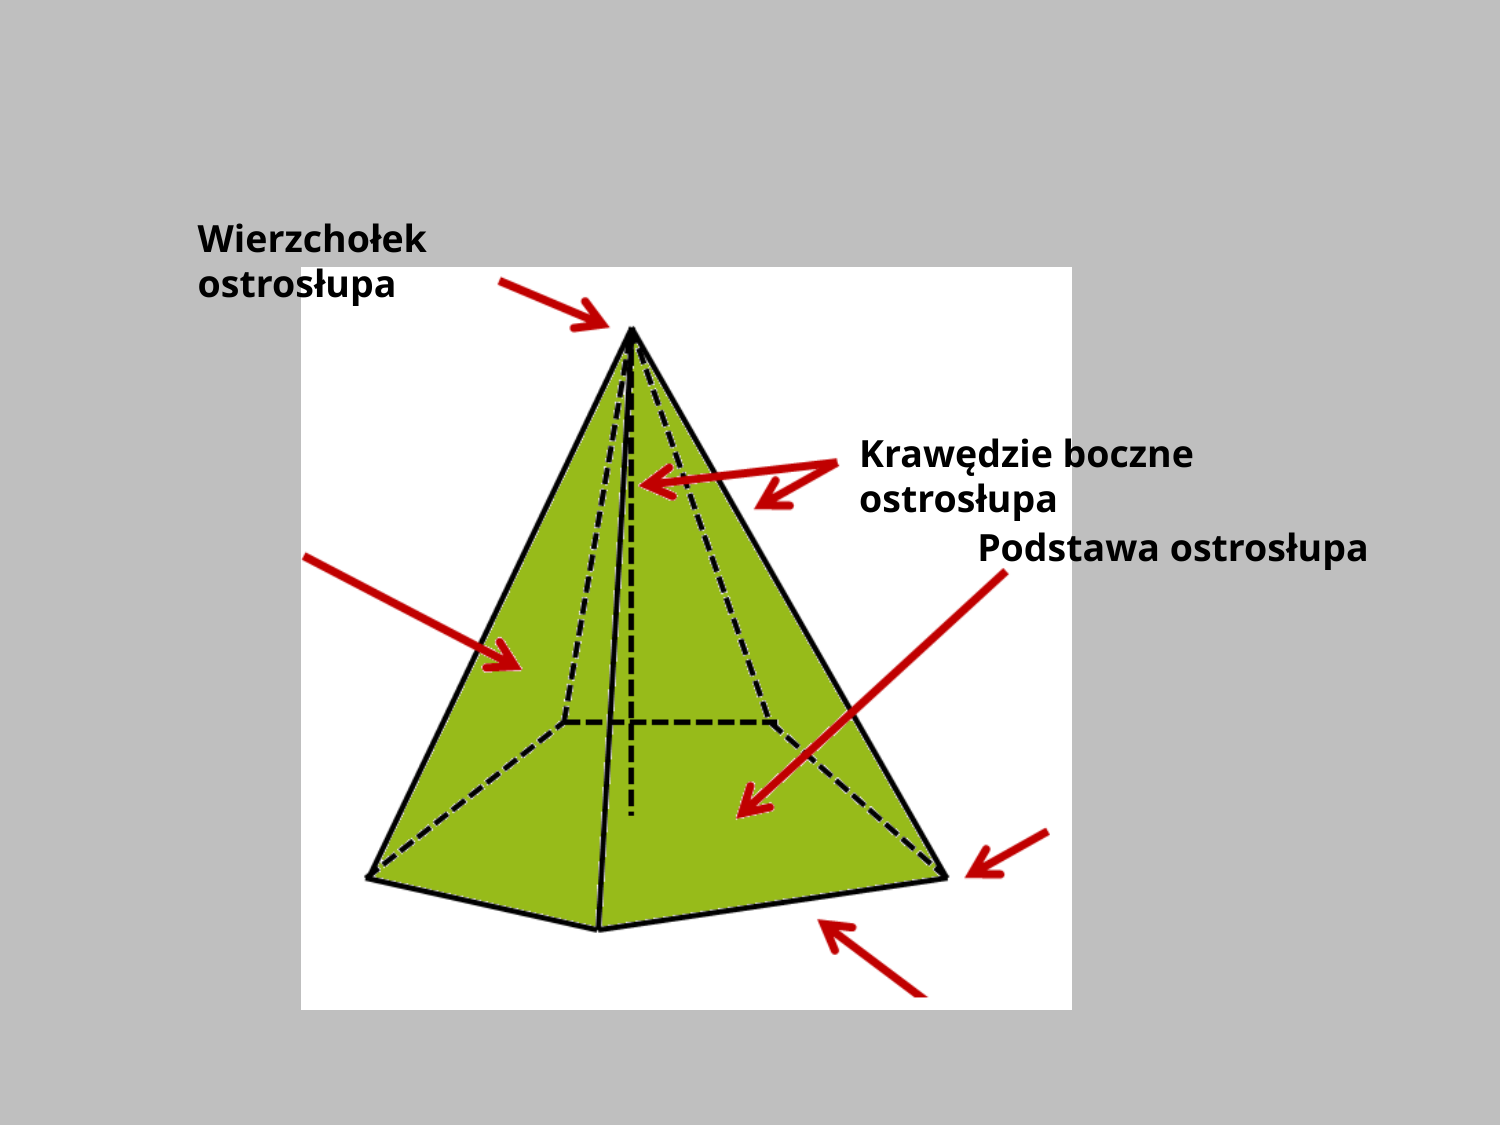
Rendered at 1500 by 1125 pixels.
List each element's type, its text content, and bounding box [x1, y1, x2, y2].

text_box Wierzchołek ostrosłupa [183, 208, 621, 313]
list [300, 266, 1072, 1010]
text_box Podstawa ostrosłupa [1076, 516, 1400, 577]
text_box Krawędzie boczne ostrosłupa [1076, 422, 1282, 516]
